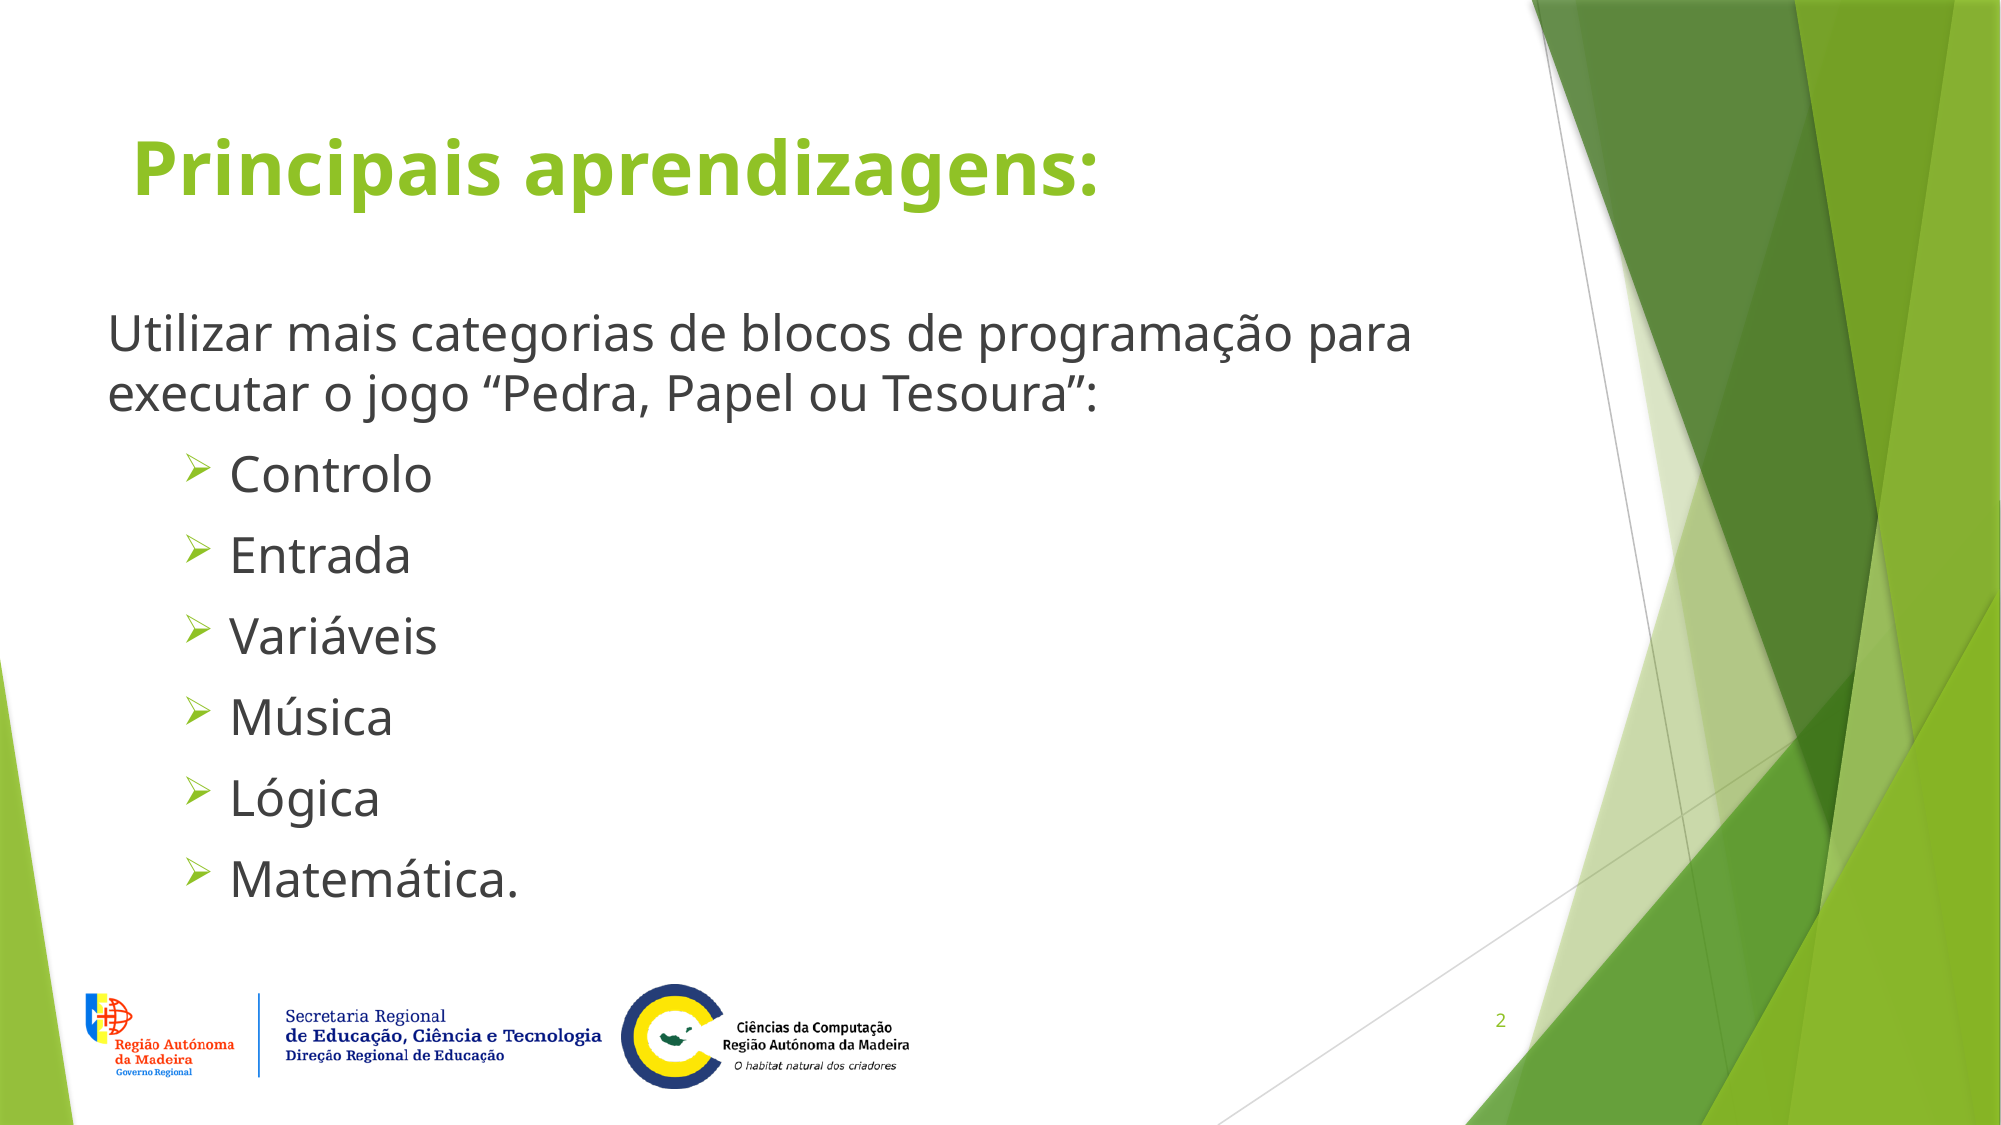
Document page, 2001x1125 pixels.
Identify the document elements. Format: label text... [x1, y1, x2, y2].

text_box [76, 983, 910, 1090]
list Utilizar mais categorias de blocos de programação para executar o jogo “Pedra, Papel ou Tesoura”: Controlo Entrada Variáveis Música Lógica Matemática. [92, 294, 1503, 932]
title Principais aprendizagens: [111, 99, 1522, 317]
slide_number 2 [1409, 991, 1522, 1051]
